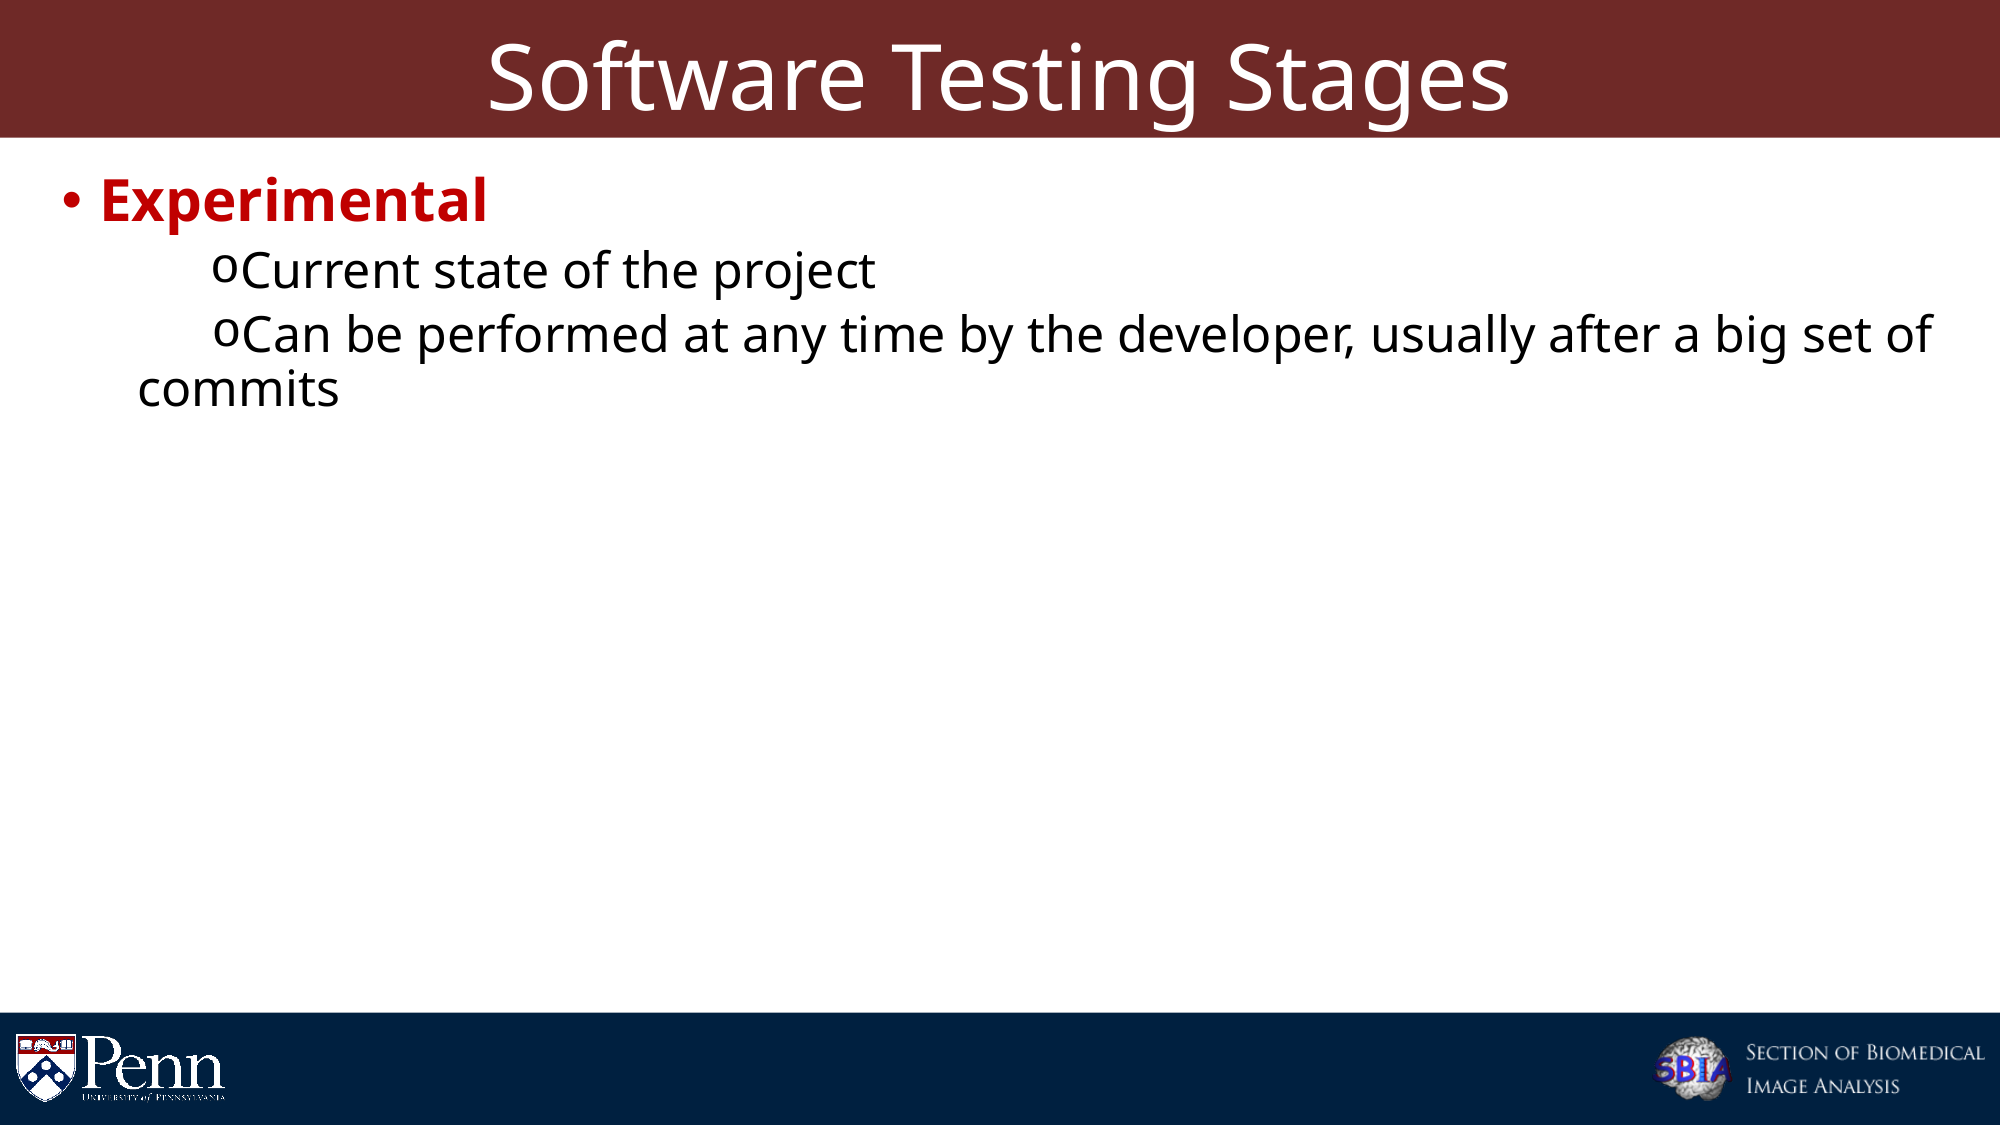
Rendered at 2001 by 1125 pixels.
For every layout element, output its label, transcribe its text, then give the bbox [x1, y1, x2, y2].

picture [1652, 1035, 1985, 1102]
list Experimental Current state of the project Can be performed at any time by the developer, usually after a big set of commits [46, 164, 1954, 988]
picture [16, 1034, 225, 1103]
title Software Testing Stages [46, 0, 1954, 138]
